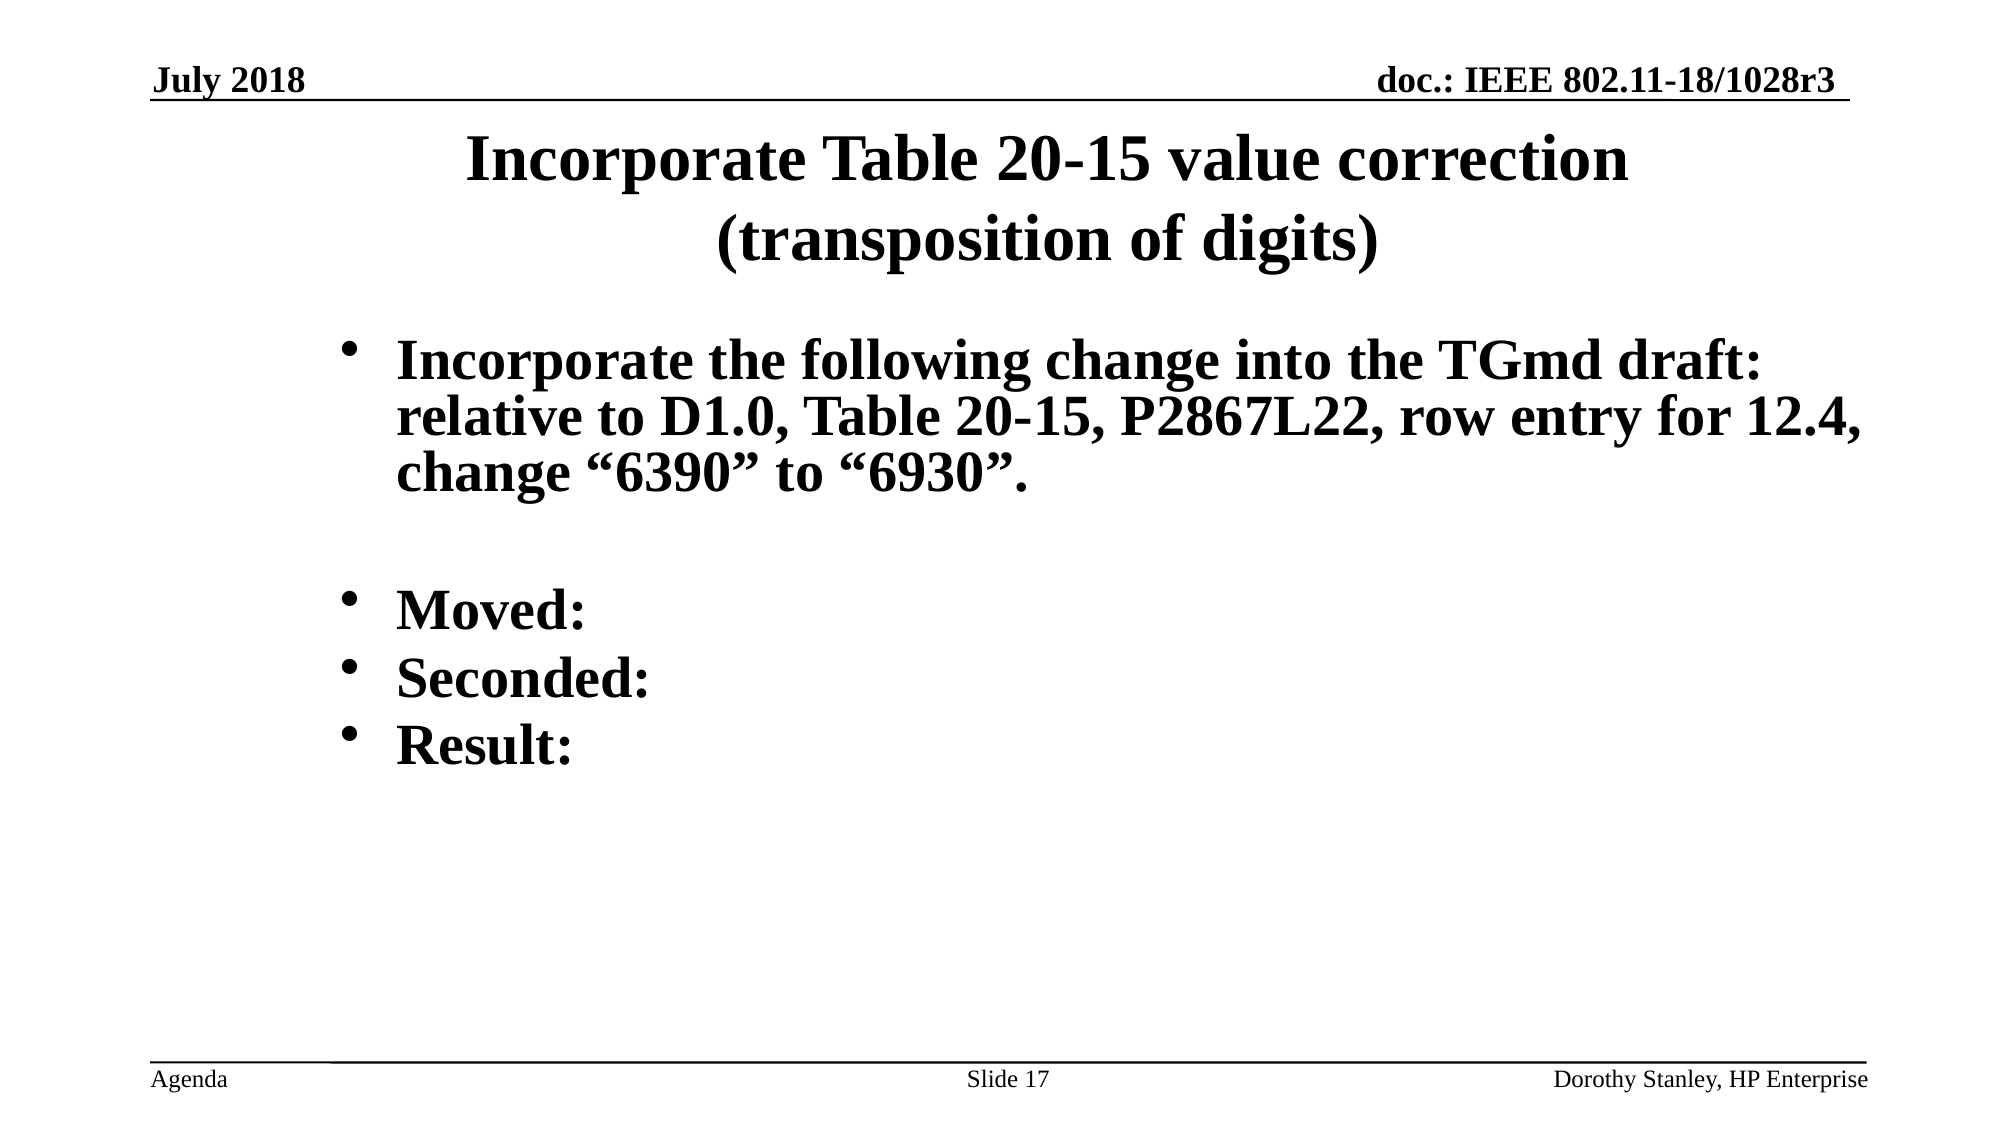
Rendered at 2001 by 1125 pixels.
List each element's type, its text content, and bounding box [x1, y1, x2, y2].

list Incorporate the following change into the TGmd draft: relative to D1.0, Table 20-15, P2867L22, row entry for 12.4, change “6390” to “6930”. Moved: Seconded: Result: [324, 327, 1880, 1078]
slide_number Slide 17 [966, 1078, 1051, 1093]
footer Dorothy Stanley, HP Enterprise [1549, 1078, 1869, 1093]
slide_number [152, 54, 567, 100]
title Incorporate Table 20-15 value correction (transposition of digits) [300, 106, 1797, 281]
